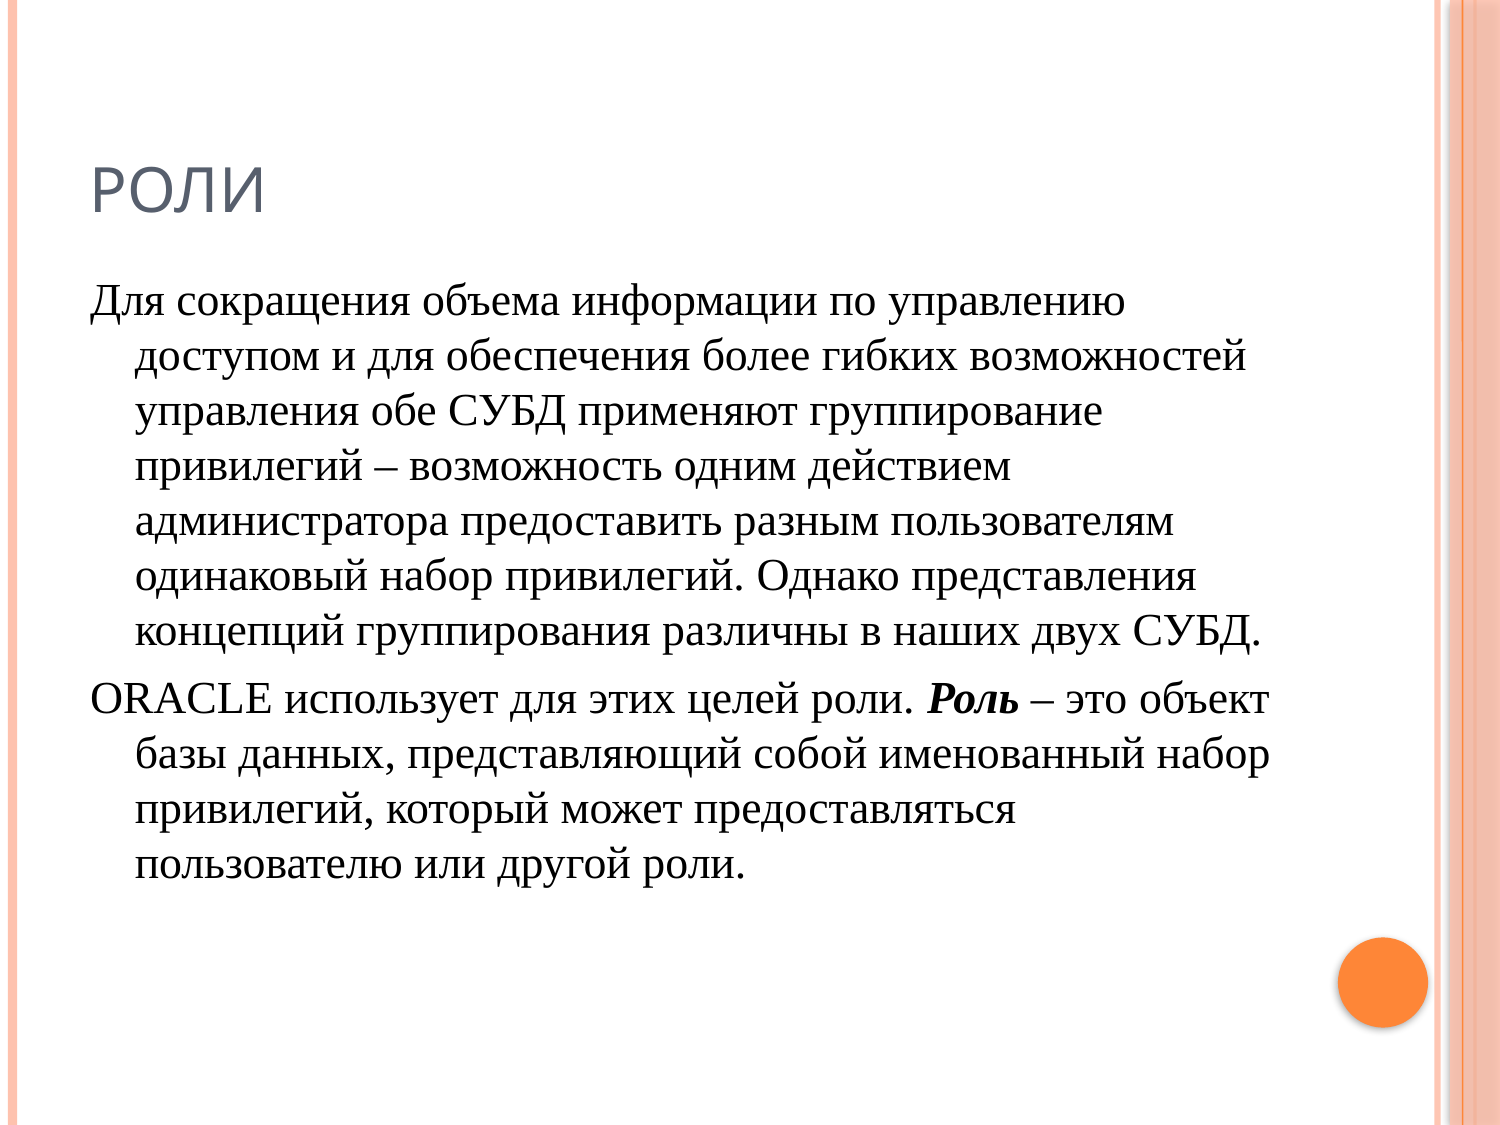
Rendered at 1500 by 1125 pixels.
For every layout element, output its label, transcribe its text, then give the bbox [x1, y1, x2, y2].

title Роли [75, 45, 1300, 233]
list Для сокращения объема информации по управлению доступом и для обеспечения более гибких возможностей управления обе СУБД применяют группирование привилегий – возможность одним действием администратора предоставить разным пользователям одинаковый набор привилегий. Однако представления концепций группирования различны в наших двух СУБД. ORACLE использует для этих целей роли. Роль – это объект базы данных, представляющий собой именованный набор привилегий, который может предоставляться пользователю или другой роли. [75, 262, 1300, 1062]
